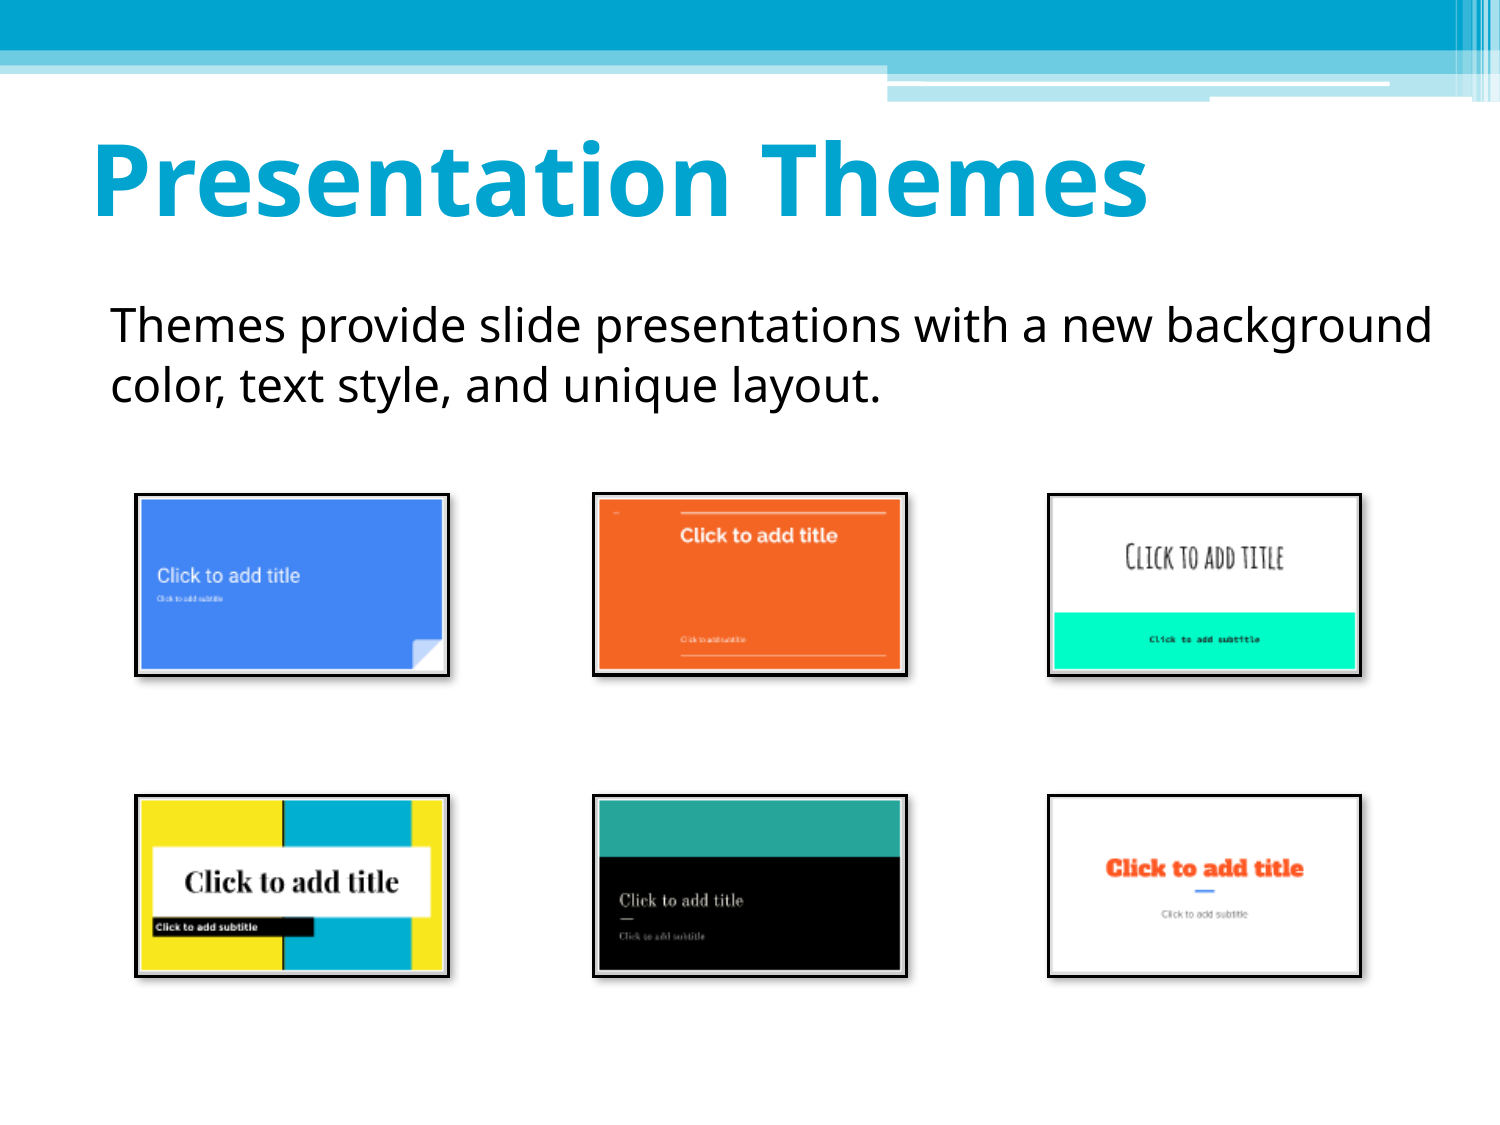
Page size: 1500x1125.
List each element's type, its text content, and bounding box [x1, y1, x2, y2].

picture [595, 495, 905, 674]
picture [1049, 796, 1360, 975]
list Themes provide slide presentations with a new background color, text style, and unique layout. [75, 287, 1450, 438]
picture [137, 796, 447, 975]
picture [1049, 495, 1360, 674]
picture [595, 796, 905, 975]
picture [137, 495, 447, 674]
title Presentation Themes [75, 90, 1418, 263]
